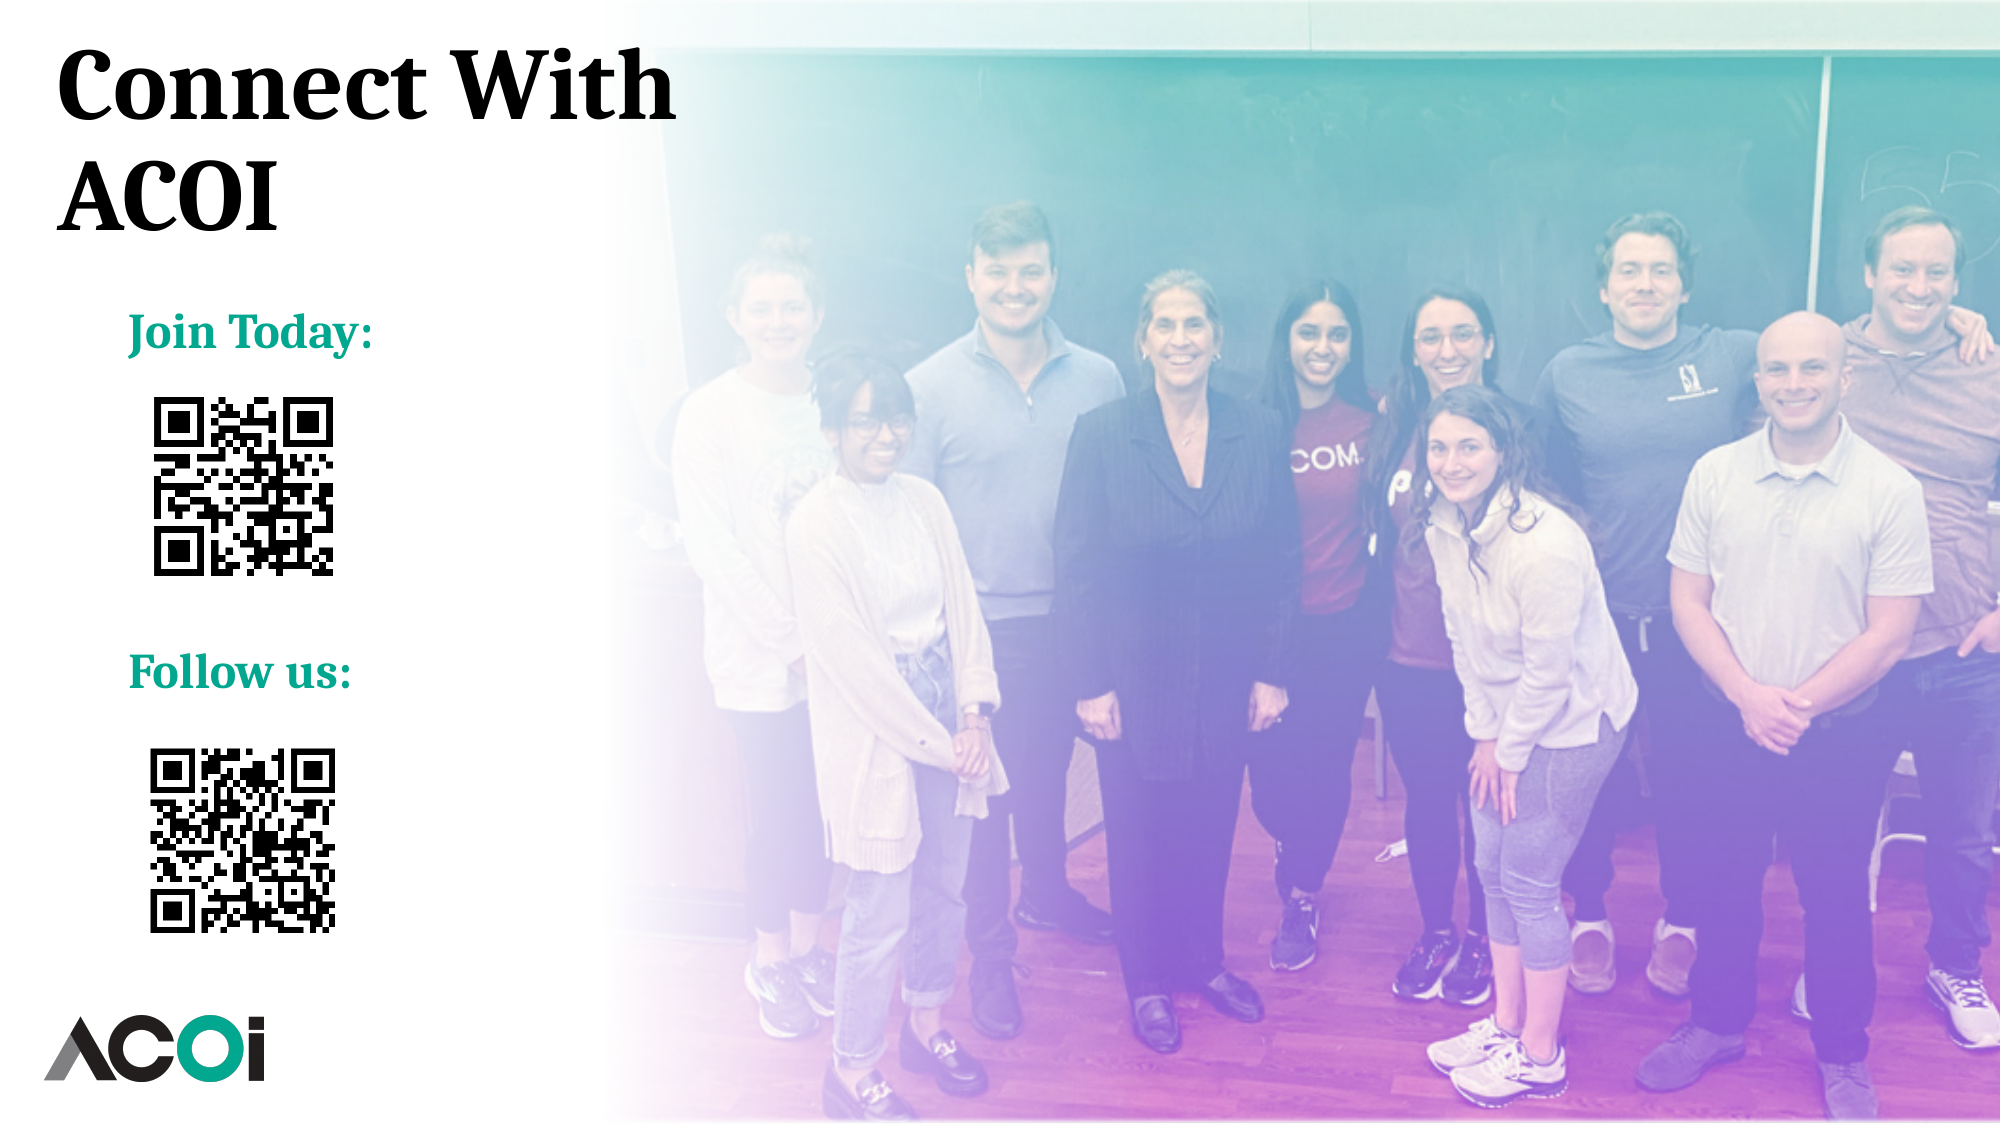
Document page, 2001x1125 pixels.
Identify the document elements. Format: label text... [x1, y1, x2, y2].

picture [123, 721, 363, 961]
picture [41, 1014, 268, 1083]
text_box Connect With ACOI [42, 22, 544, 261]
text_box Join Today: [113, 291, 414, 367]
picture [124, 366, 364, 606]
picture [544, 0, 2000, 1125]
text_box [0, 0, 544, 1125]
text_box Follow us: [113, 631, 414, 706]
